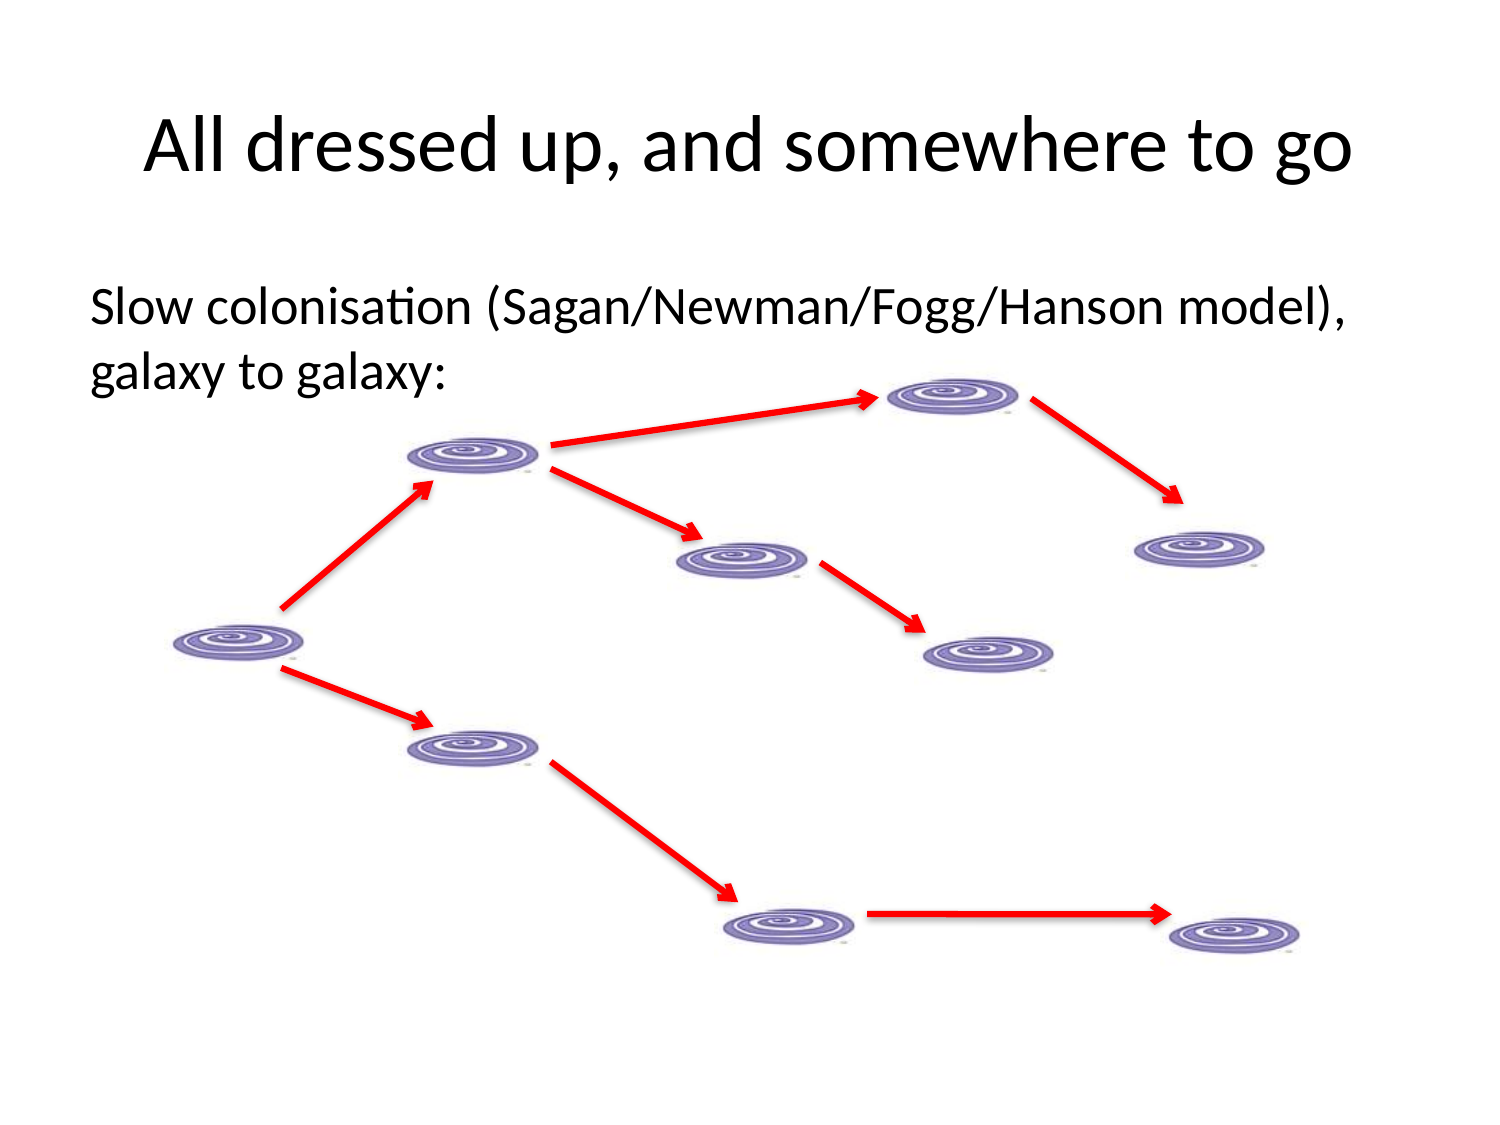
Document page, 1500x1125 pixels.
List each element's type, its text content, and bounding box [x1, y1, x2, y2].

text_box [550, 468, 704, 540]
title All dressed up, and somewhere to go [75, 45, 1425, 233]
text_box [280, 667, 434, 727]
picture [913, 597, 1064, 713]
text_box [550, 761, 739, 903]
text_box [820, 562, 926, 634]
picture [1159, 878, 1310, 995]
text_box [1030, 398, 1184, 505]
picture [667, 503, 817, 620]
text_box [550, 396, 880, 446]
picture [398, 398, 548, 514]
picture [1124, 491, 1274, 608]
picture [398, 691, 548, 807]
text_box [280, 480, 434, 610]
picture [878, 339, 1028, 456]
picture [163, 585, 314, 702]
picture [714, 869, 864, 985]
list Slow colonisation (Sagan/Newman/Fogg/Hanson model), galaxy to galaxy: [75, 262, 1425, 1005]
